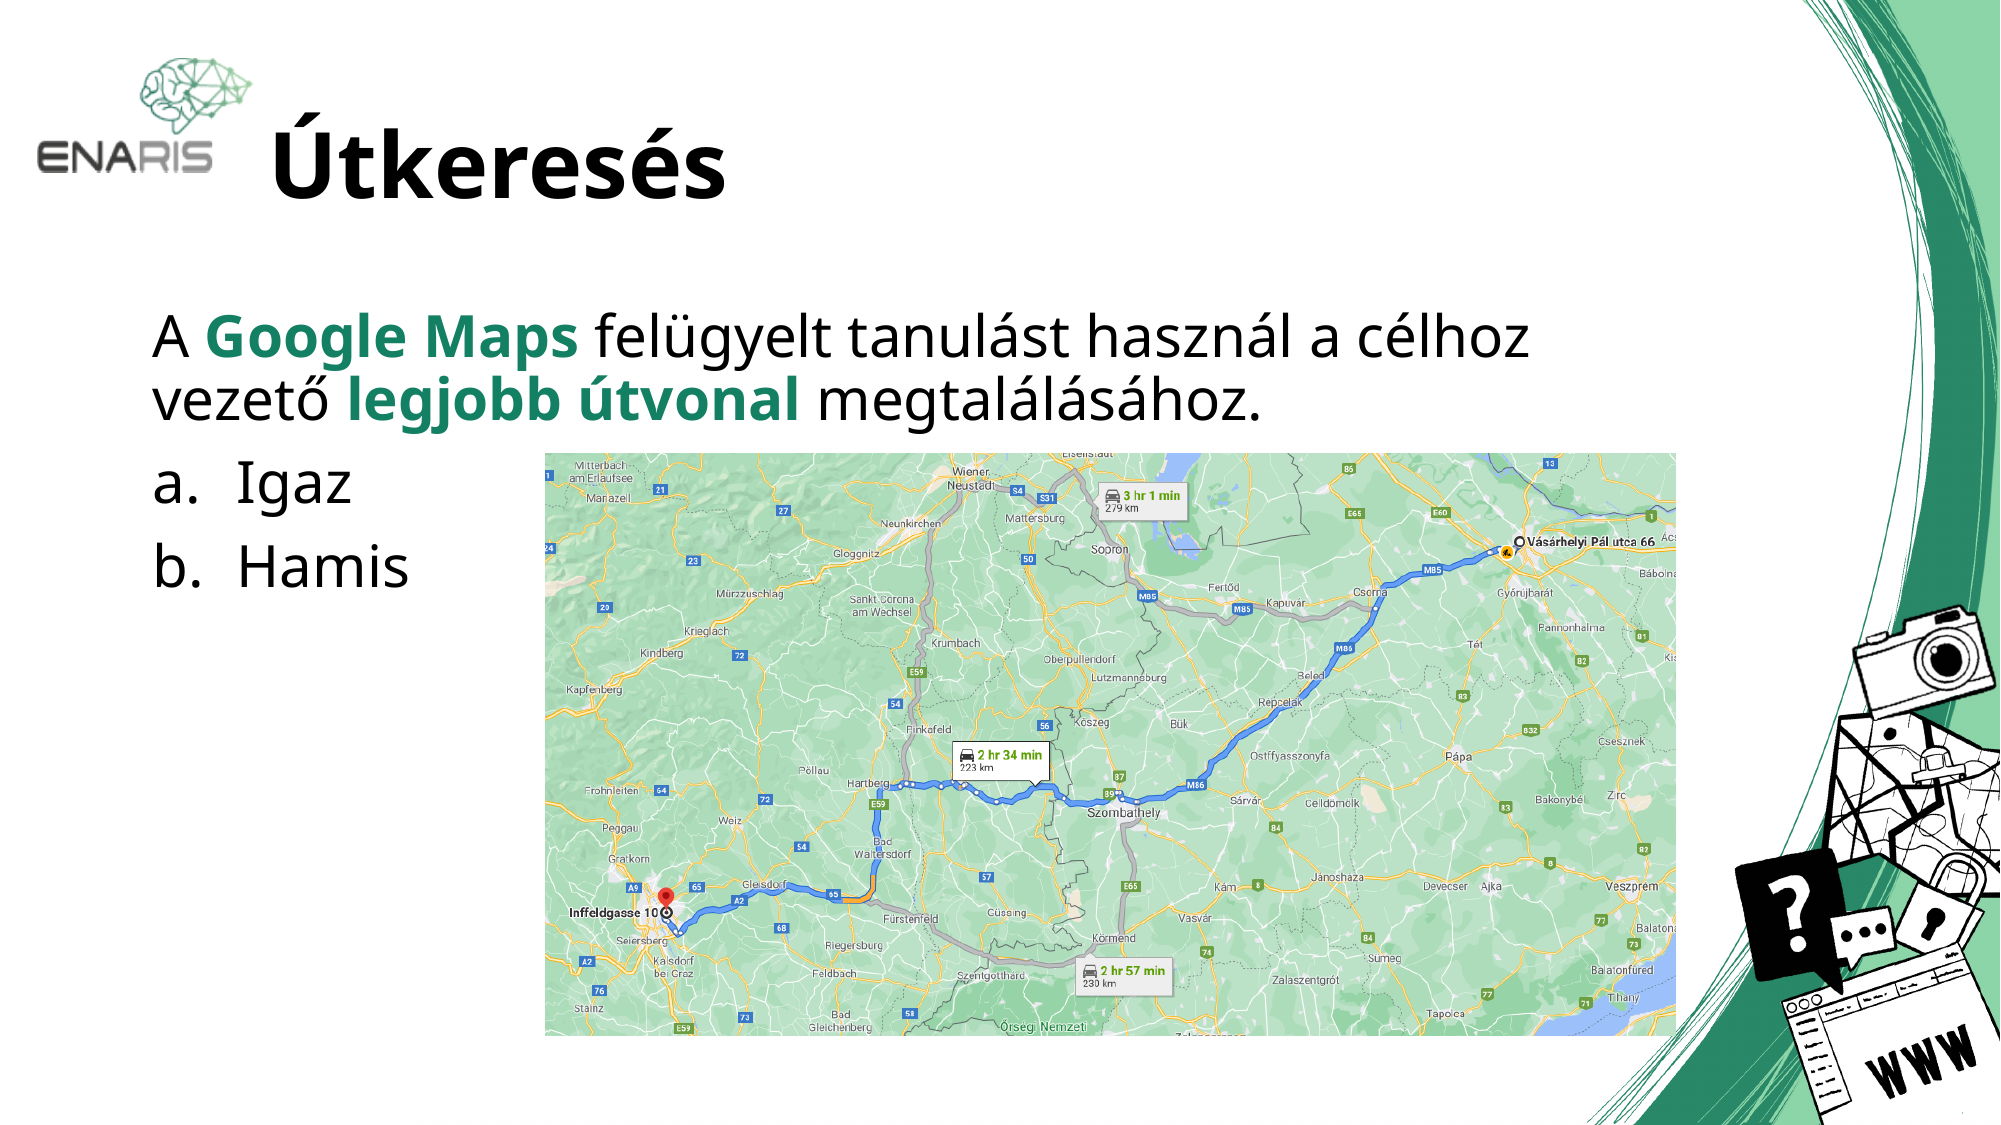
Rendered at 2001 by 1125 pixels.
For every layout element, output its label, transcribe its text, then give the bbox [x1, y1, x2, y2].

title Útkeresés [253, 59, 1863, 278]
list A Google Maps felügyelt tanulást használ a célhoz vezető legjobb útvonal megtalálásához. Igaz Hamis [137, 299, 1731, 1014]
picture [37, 58, 254, 173]
picture [408, 0, 2000, 1125]
